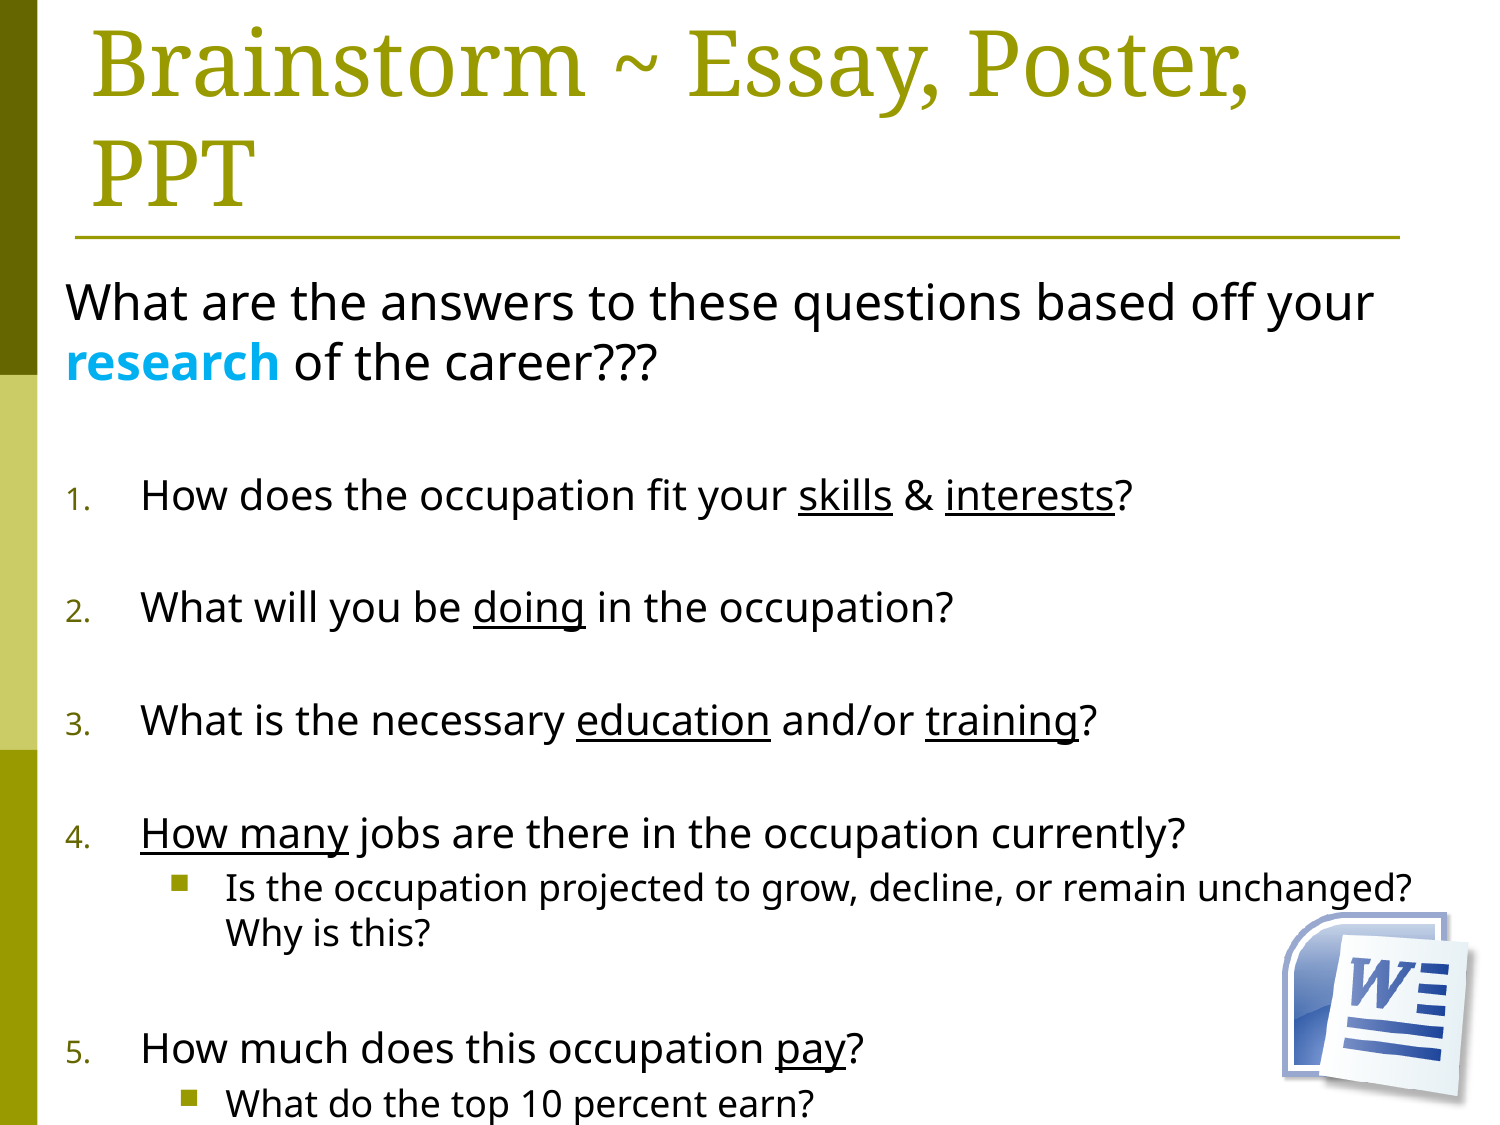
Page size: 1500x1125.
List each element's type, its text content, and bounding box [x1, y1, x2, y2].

picture [1264, 887, 1488, 1111]
title Brainstorm ~ Essay, Poster, PPT [74, 45, 1426, 233]
list What are the answers to these questions based off your research of the career??? How does the occupation fit your skills & interests? What will you be doing in the occupation? What is the necessary education and/or training? How many jobs are there in the occupation currently? Is the occupation projected to grow, decline, or remain unchanged? Why is this? How much does this occupation pay? What do the top 10 percent earn? The bottom 10 percent? [49, 262, 1488, 1063]
